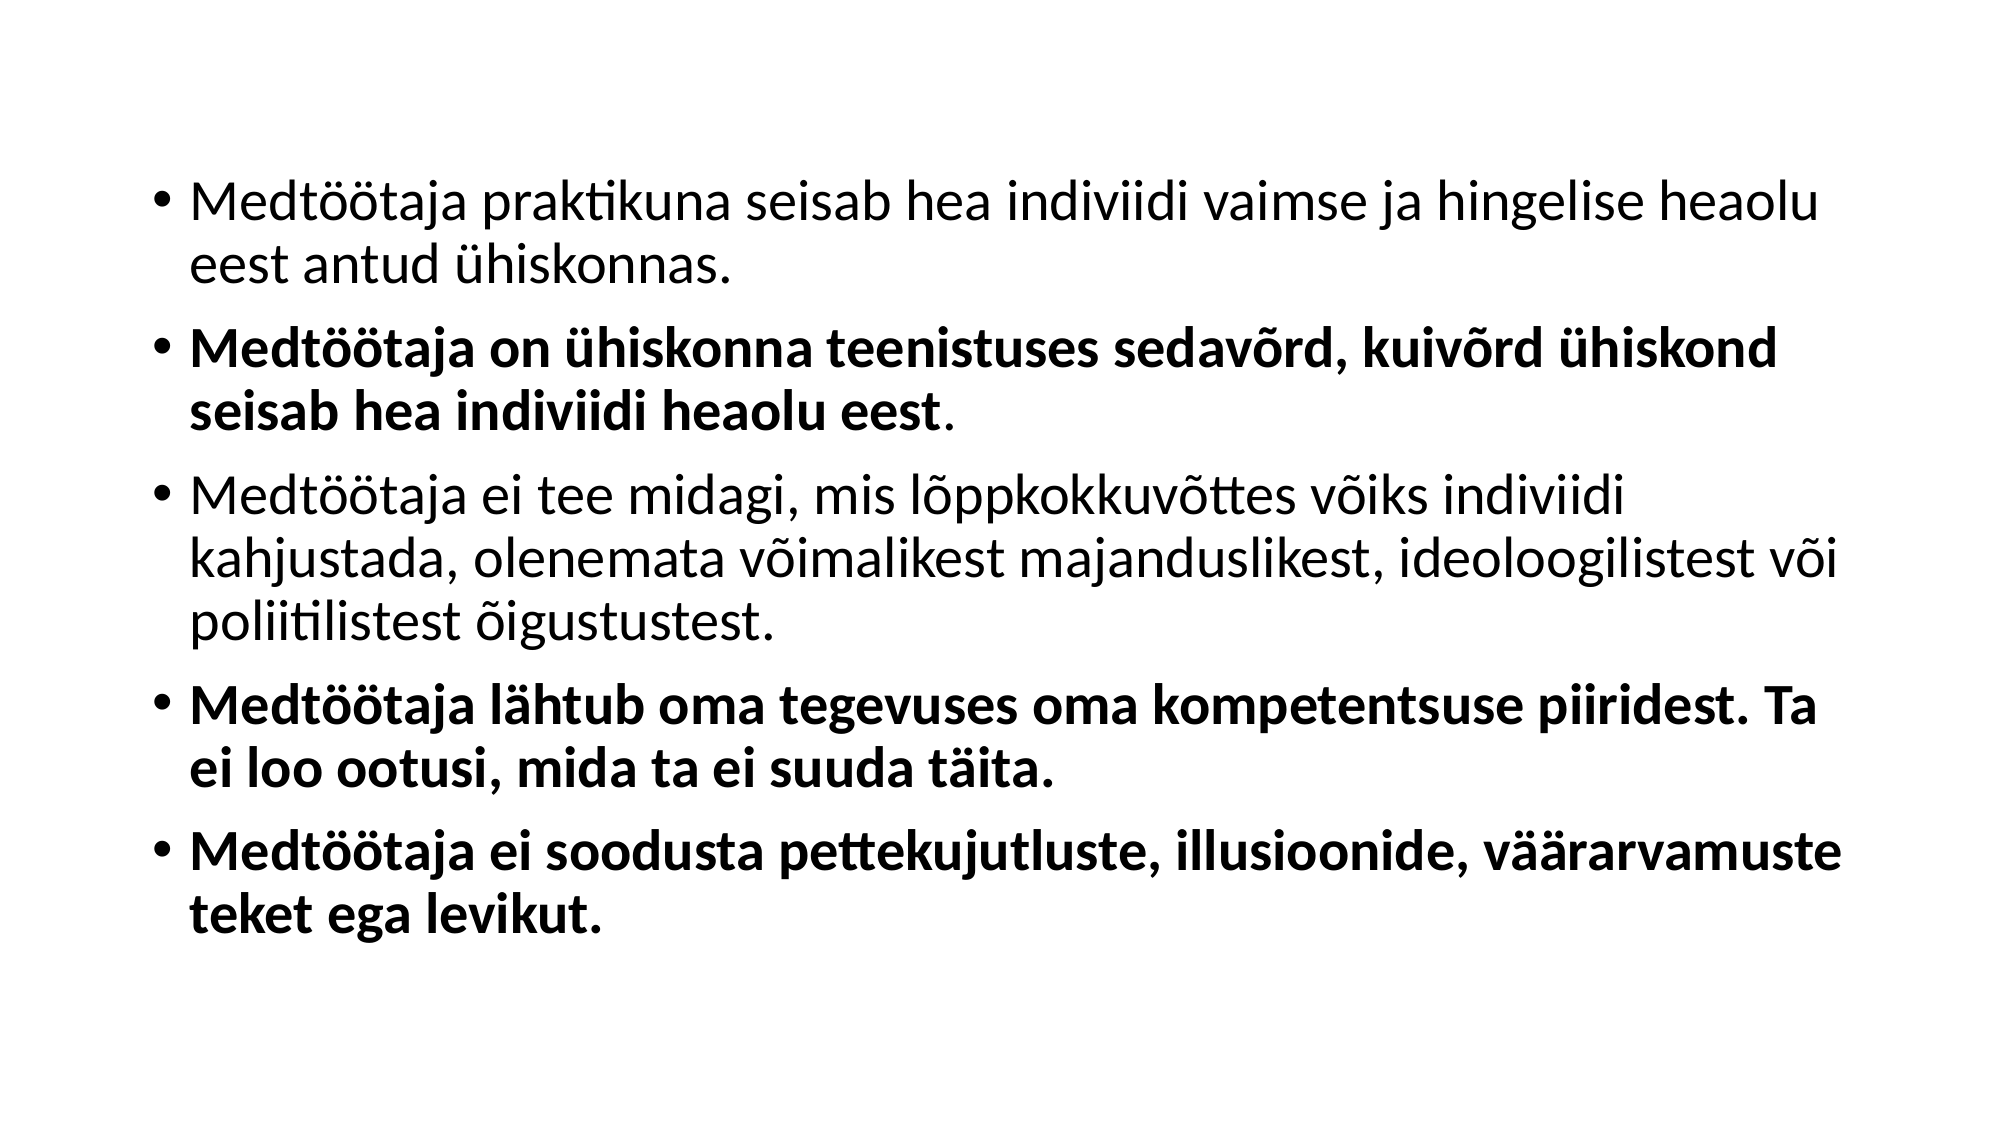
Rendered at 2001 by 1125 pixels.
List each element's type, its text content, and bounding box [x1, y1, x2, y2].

list Medtöötaja praktikuna seisab hea indiviidi vaimse ja hingelise heaolu eest antud ühiskonnas. Medtöötaja on ühiskonna teenistuses sedavõrd, kuivõrd ühiskond seisab hea indiviidi heaolu eest. Medtöötaja ei tee midagi, mis lõppkokkuvõttes võiks indiviidi kahjustada, olenemata võimalikest majanduslikest, ideoloogilistest või poliitilistest õigustustest. Medtöötaja lähtub oma tegevuses oma kompetentsuse piiridest. Ta ei loo ootusi, mida ta ei suuda täita. Medtöötaja ei soodusta pettekujutluste, illusioonide, väärarvamuste teket ega levikut. [137, 163, 1863, 1014]
